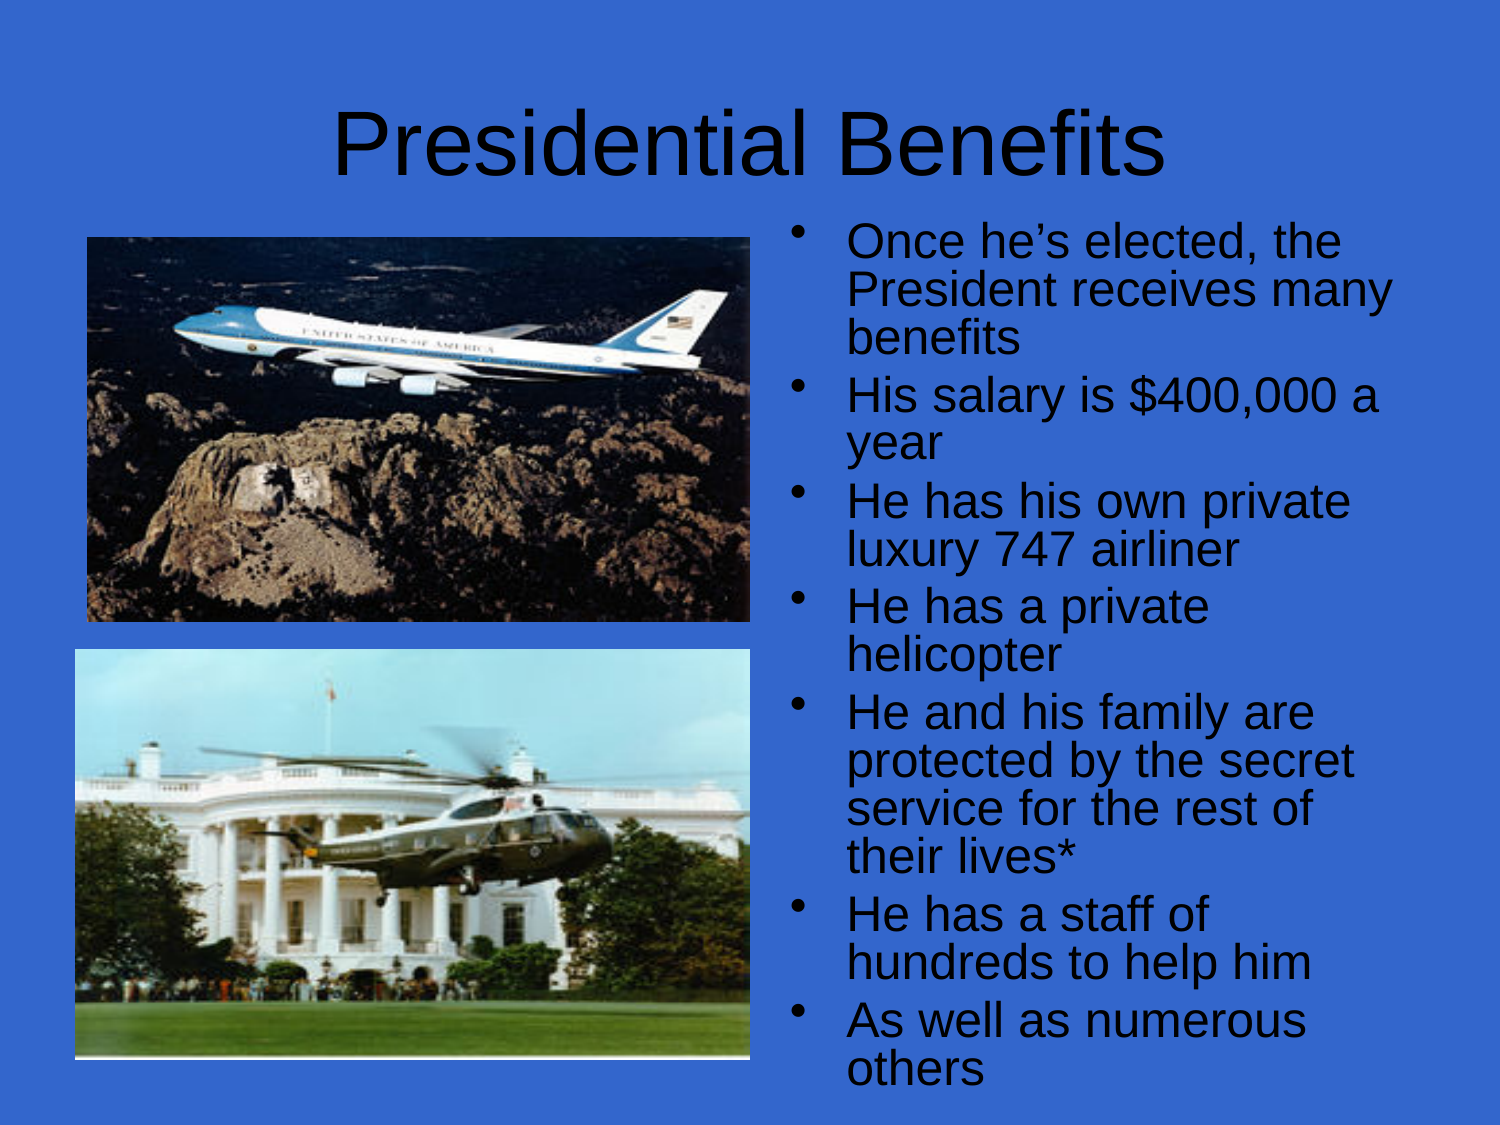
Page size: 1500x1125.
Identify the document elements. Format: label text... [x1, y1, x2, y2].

picture [87, 237, 751, 622]
title Presidential Benefits [75, 45, 1425, 233]
picture [74, 649, 751, 1060]
list Once he’s elected, the President receives many benefits His salary is $400,000 a year He has his own private luxury 747 airliner He has a private helicopter He and his family are protected by the secret service for the rest of their lives* He has a staff of hundreds to help him As well as numerous others [774, 212, 1438, 1063]
